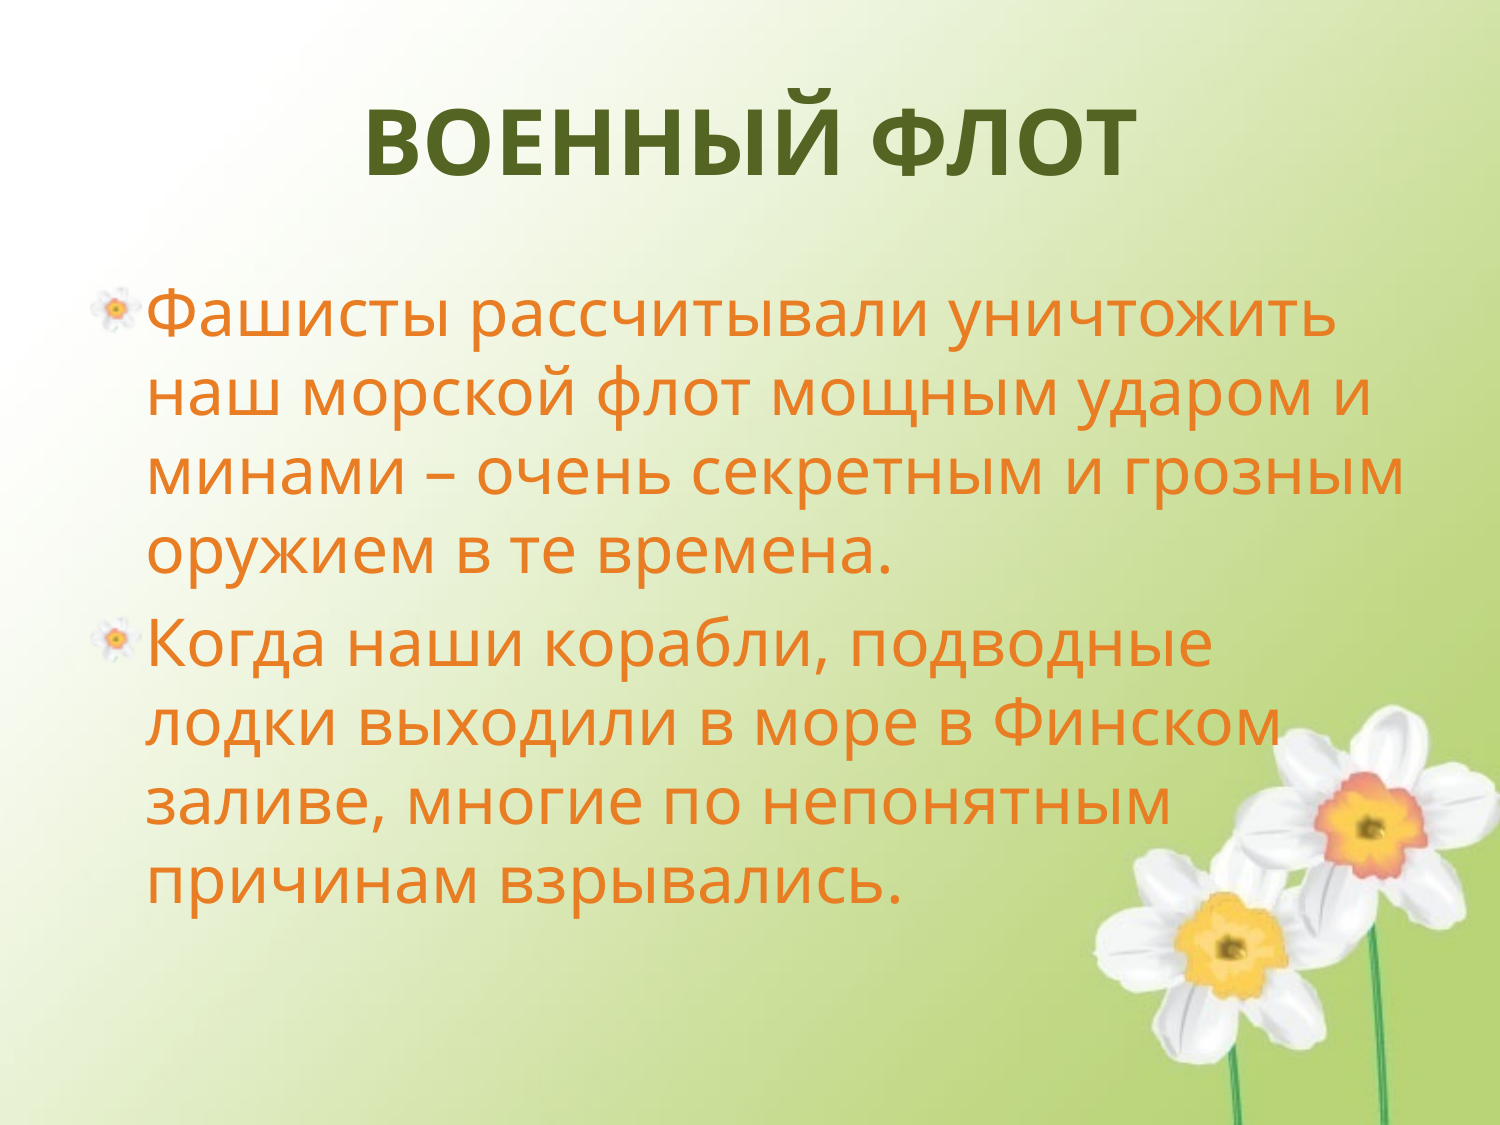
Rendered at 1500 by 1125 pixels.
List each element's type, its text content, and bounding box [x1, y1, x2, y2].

title ВОЕННЫЙ ФЛОТ [75, 45, 1425, 233]
picture [0, 0, 1500, 1125]
list Фашисты рассчитывали уничтожить наш морской флот мощным ударом и минами – очень секретным и грозным оружием в те времена. Когда наши корабли, подводные лодки выходили в море в Финском заливе, многие по непонятным причинам взрывались. [75, 262, 1425, 1005]
